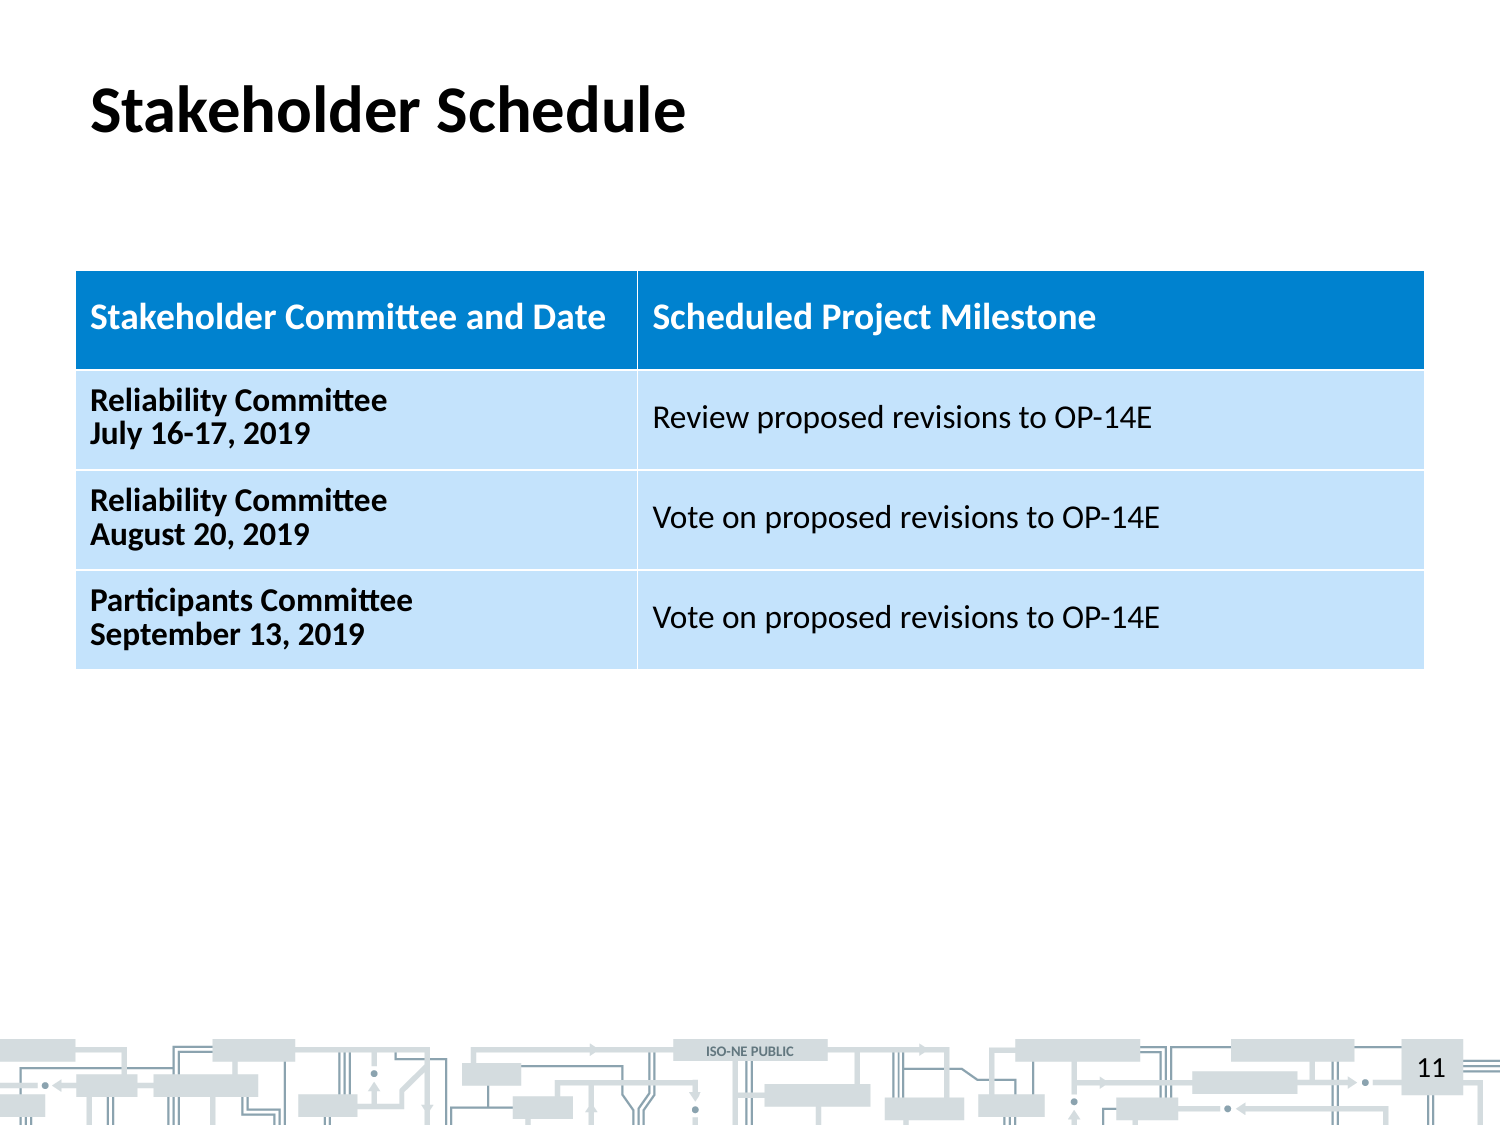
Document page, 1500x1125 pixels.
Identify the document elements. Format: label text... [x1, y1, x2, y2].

table_header Stakeholder Committee and Date [76, 271, 637, 369]
table_header Scheduled Project Milestone [638, 271, 1424, 369]
slide_number 11 [1400, 1044, 1463, 1088]
table_cell Participants Committee September 13, 2019 [76, 571, 637, 669]
title Stakeholder Schedule [75, 12, 1425, 200]
table_cell Reliability Committee August 20, 2019 [76, 471, 637, 569]
table_cell Reliability Committee July 16-17, 2019 [76, 371, 637, 469]
table_cell Vote on proposed revisions to OP-14E [638, 471, 1424, 569]
table_cell Vote on proposed revisions to OP-14E [638, 571, 1424, 669]
picture [0, 1031, 1500, 1125]
table_cell Review proposed revisions to OP-14E [638, 371, 1424, 469]
